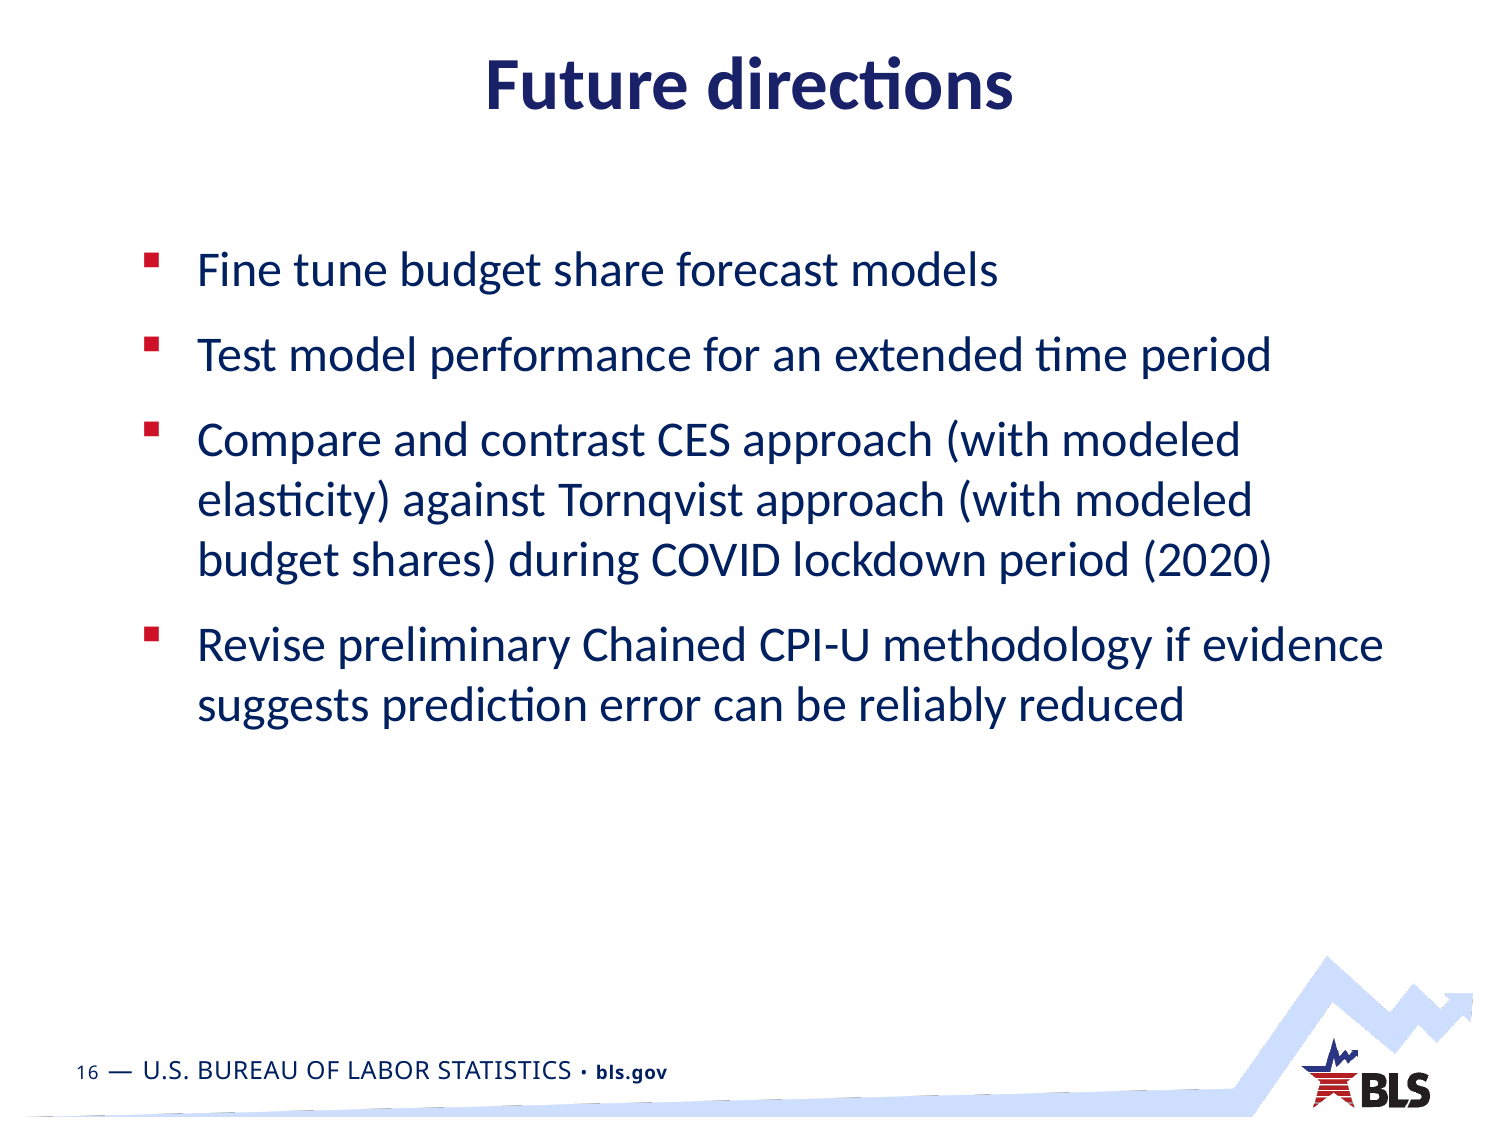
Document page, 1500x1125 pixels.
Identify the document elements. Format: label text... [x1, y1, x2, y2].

picture [27, 956, 1473, 1117]
text_box Fine tune budget share forecast models Test model performance for an extended time period Compare and contrast CES approach (with modeled elasticity) against Tornqvist approach (with modeled budget shares) during COVID lockdown period (2020) Revise preliminary Chained CPI-U methodology if evidence suggests prediction error can be reliably reduced [126, 228, 1402, 802]
title Future directions [0, 26, 1500, 142]
